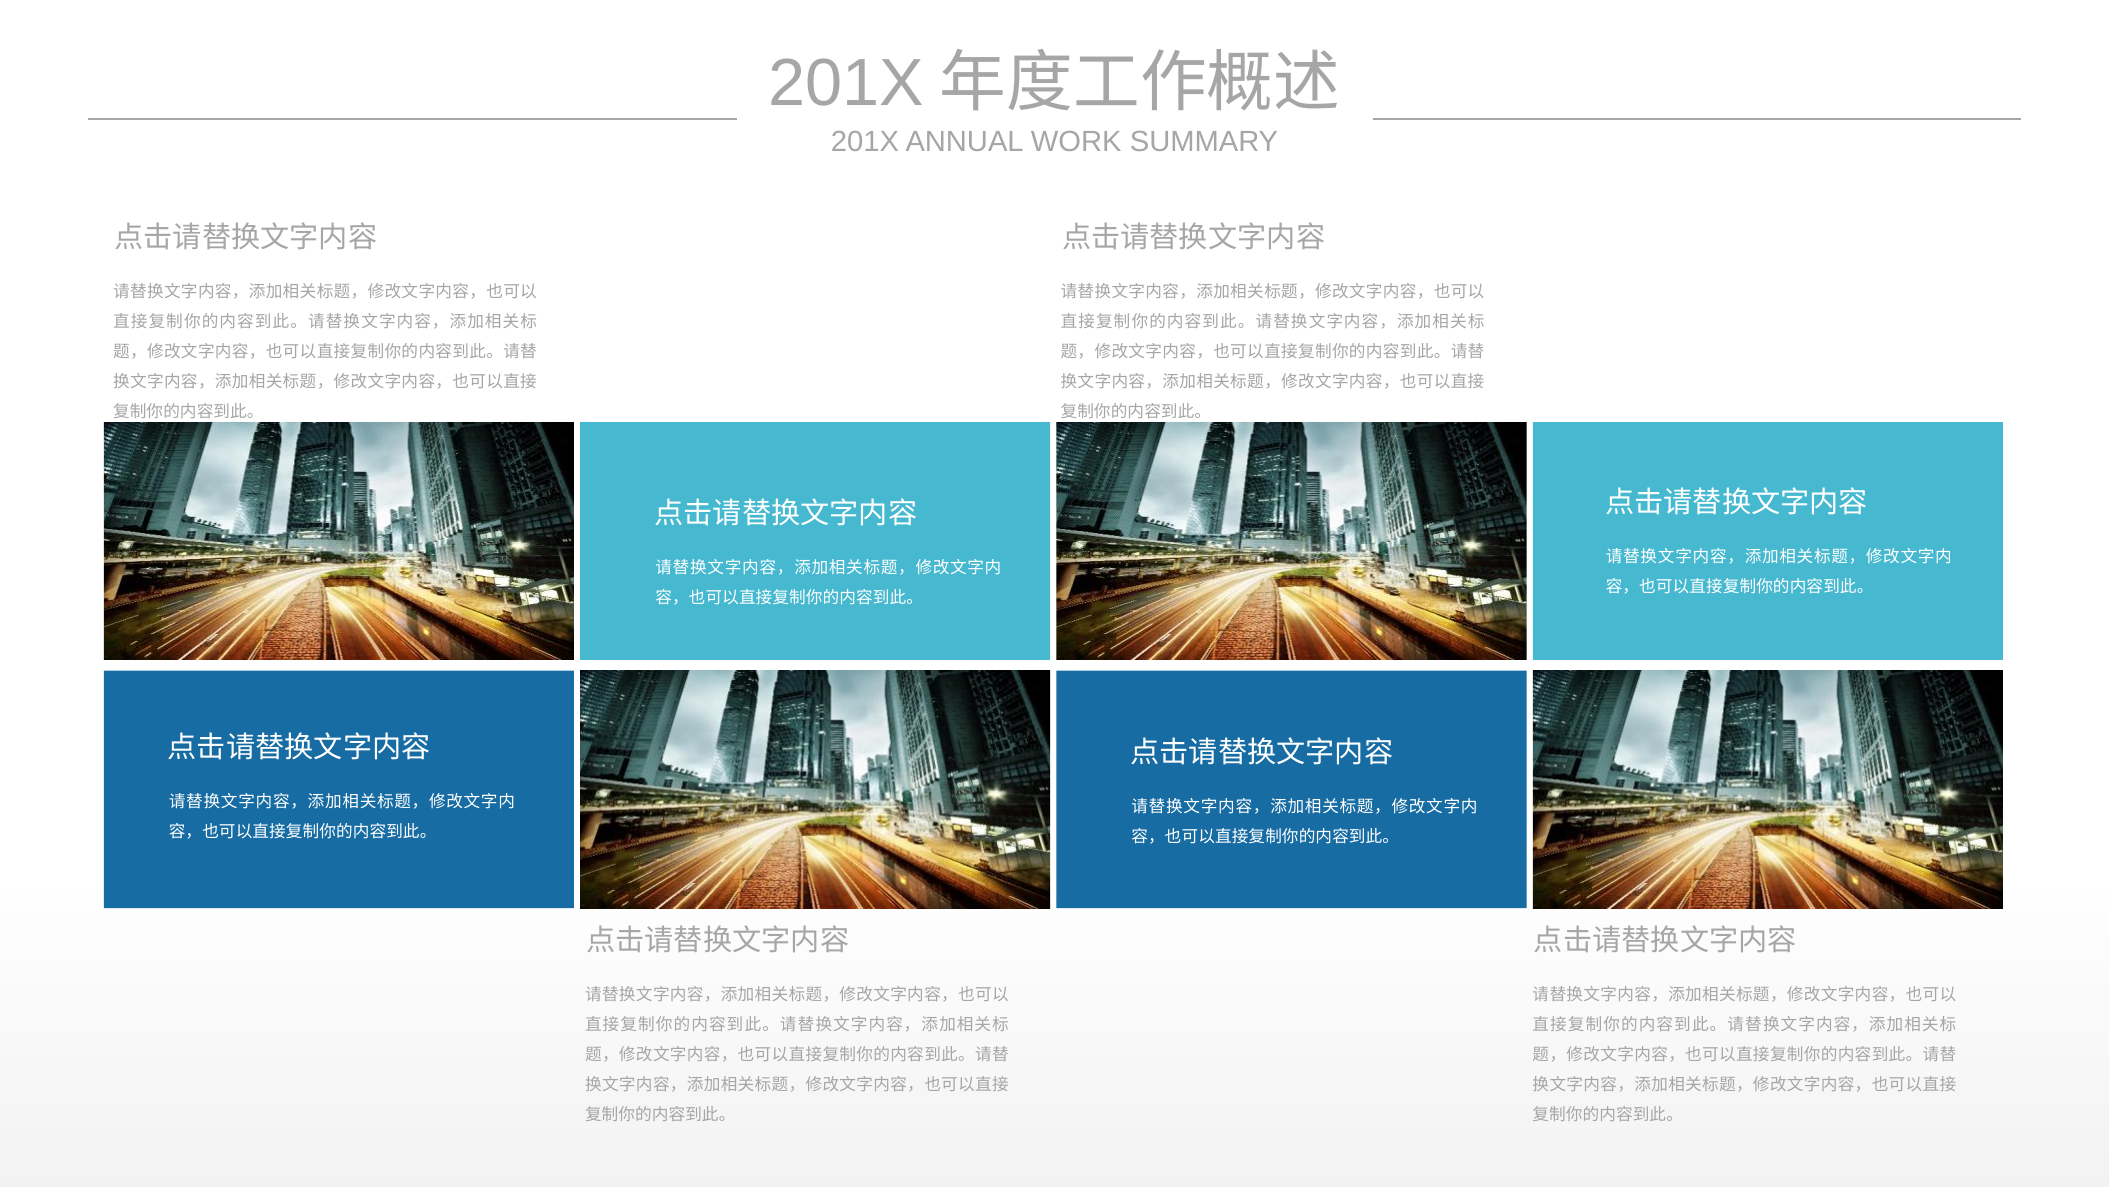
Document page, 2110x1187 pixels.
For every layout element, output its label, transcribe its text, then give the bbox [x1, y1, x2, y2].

text_box 请替换文字内容，添加相关标题，修改文字内容，也可以直接复制你的内容到此。请替换文字内容，添加相关标题，修改文字内容，也可以直接复制你的内容到此。请替换文字内容，添加相关标题，修改文字内容，也可以直接复制你的内容到此。 [1060, 270, 1486, 421]
text_box 201X年度工作概述 [730, 38, 1379, 119]
text_box [580, 422, 1051, 660]
text_box [1532, 422, 2003, 660]
text_box 请替换文字内容，添加相关标题，修改文字内容，也可以直接复制你的内容到此。 [655, 546, 1002, 607]
text_box 请替换文字内容，添加相关标题，修改文字内容，也可以直接复制你的内容到此。 [1131, 785, 1479, 846]
text_box [103, 422, 574, 660]
text_box [580, 670, 1051, 909]
text_box 点击请替换文字内容 [167, 728, 436, 764]
text_box [1532, 670, 2003, 909]
text_box 点击请替换文字内容 [654, 494, 923, 530]
text_box 点击请替换文字内容 [1533, 921, 1842, 957]
text_box 点击请替换文字内容 [114, 218, 423, 254]
text_box 点击请替换文字内容 [1604, 483, 1873, 519]
text_box 点击请替换文字内容 [586, 921, 894, 957]
text_box 请替换文字内容，添加相关标题，修改文字内容，也可以直接复制你的内容到此。 [168, 781, 516, 841]
text_box 点击请替换文字内容 [1062, 218, 1370, 254]
text_box 201X ANNUAL WORK SUMMARY [824, 122, 1285, 158]
text_box 请替换文字内容，添加相关标题，修改文字内容，也可以直接复制你的内容到此。请替换文字内容，添加相关标题，修改文字内容，也可以直接复制你的内容到此。请替换文字内容，添加相关标题，修改文字内容，也可以直接复制你的内容到此。 [113, 270, 538, 421]
text_box 请替换文字内容，添加相关标题，修改文字内容，也可以直接复制你的内容到此。请替换文字内容，添加相关标题，修改文字内容，也可以直接复制你的内容到此。请替换文字内容，添加相关标题，修改文字内容，也可以直接复制你的内容到此。 [585, 974, 1010, 1124]
text_box 请替换文字内容，添加相关标题，修改文字内容，也可以直接复制你的内容到此。 [1605, 536, 1953, 597]
text_box [1056, 670, 1527, 909]
text_box 请替换文字内容，添加相关标题，修改文字内容，也可以直接复制你的内容到此。请替换文字内容，添加相关标题，修改文字内容，也可以直接复制你的内容到此。请替换文字内容，添加相关标题，修改文字内容，也可以直接复制你的内容到此。 [1532, 974, 1958, 1124]
text_box [1056, 422, 1527, 660]
text_box [103, 670, 574, 909]
text_box 点击请替换文字内容 [1130, 732, 1399, 769]
